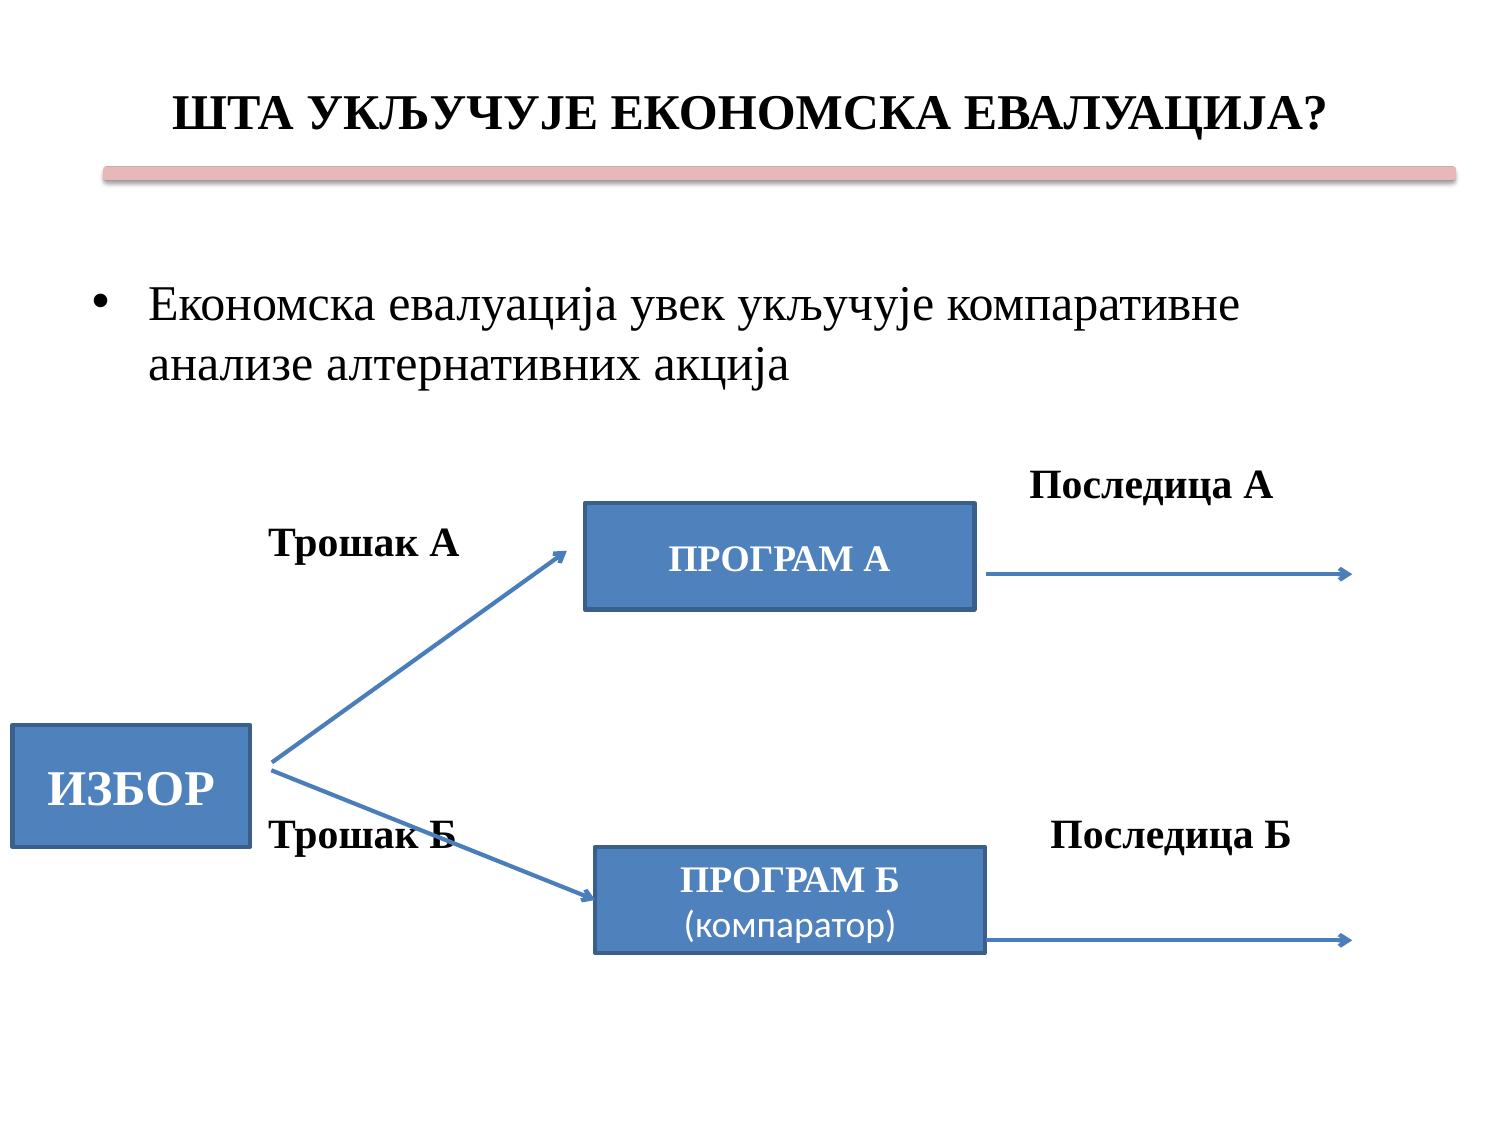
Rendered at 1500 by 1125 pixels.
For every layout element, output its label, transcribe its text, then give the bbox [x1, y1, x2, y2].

text_box ПРОГРАМ Б (компаратор) [593, 845, 987, 955]
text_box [271, 550, 568, 763]
list Економска евалуација увек укључује компаративне анализе алтернативних акција Последица А Трошак А Трошак Б Последица Б [76, 262, 1427, 1050]
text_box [270, 769, 596, 901]
picture [96, 162, 1463, 191]
title ШТА УКЉУЧУЈЕ ЕКОНОМСКА ЕВАЛУАЦИЈА? [75, 45, 1425, 175]
text_box ИЗБОР [10, 723, 252, 849]
text_box ПРОГРАМ А [583, 501, 977, 612]
